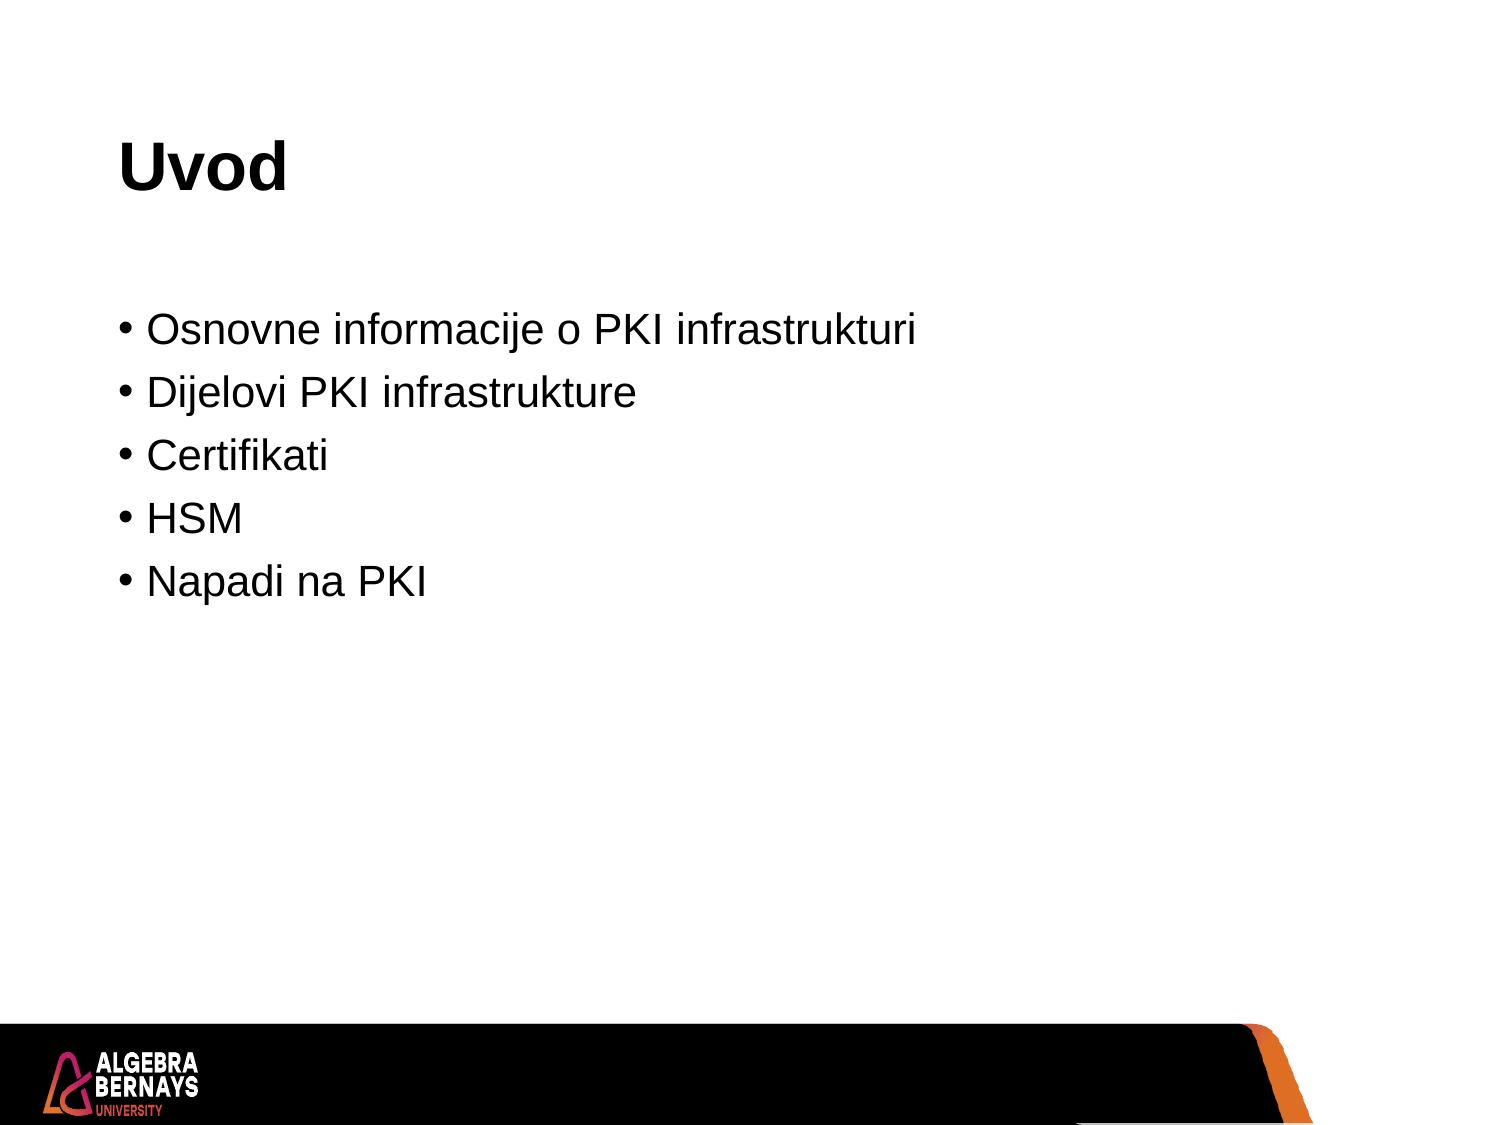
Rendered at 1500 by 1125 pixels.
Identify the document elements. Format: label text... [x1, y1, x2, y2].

title Uvod [103, 59, 1397, 278]
picture [0, 1023, 1468, 1125]
list Osnovne informacije o PKI infrastrukturi Dijelovi PKI infrastrukture Certifikati HSM Napadi na PKI [103, 299, 1397, 1014]
